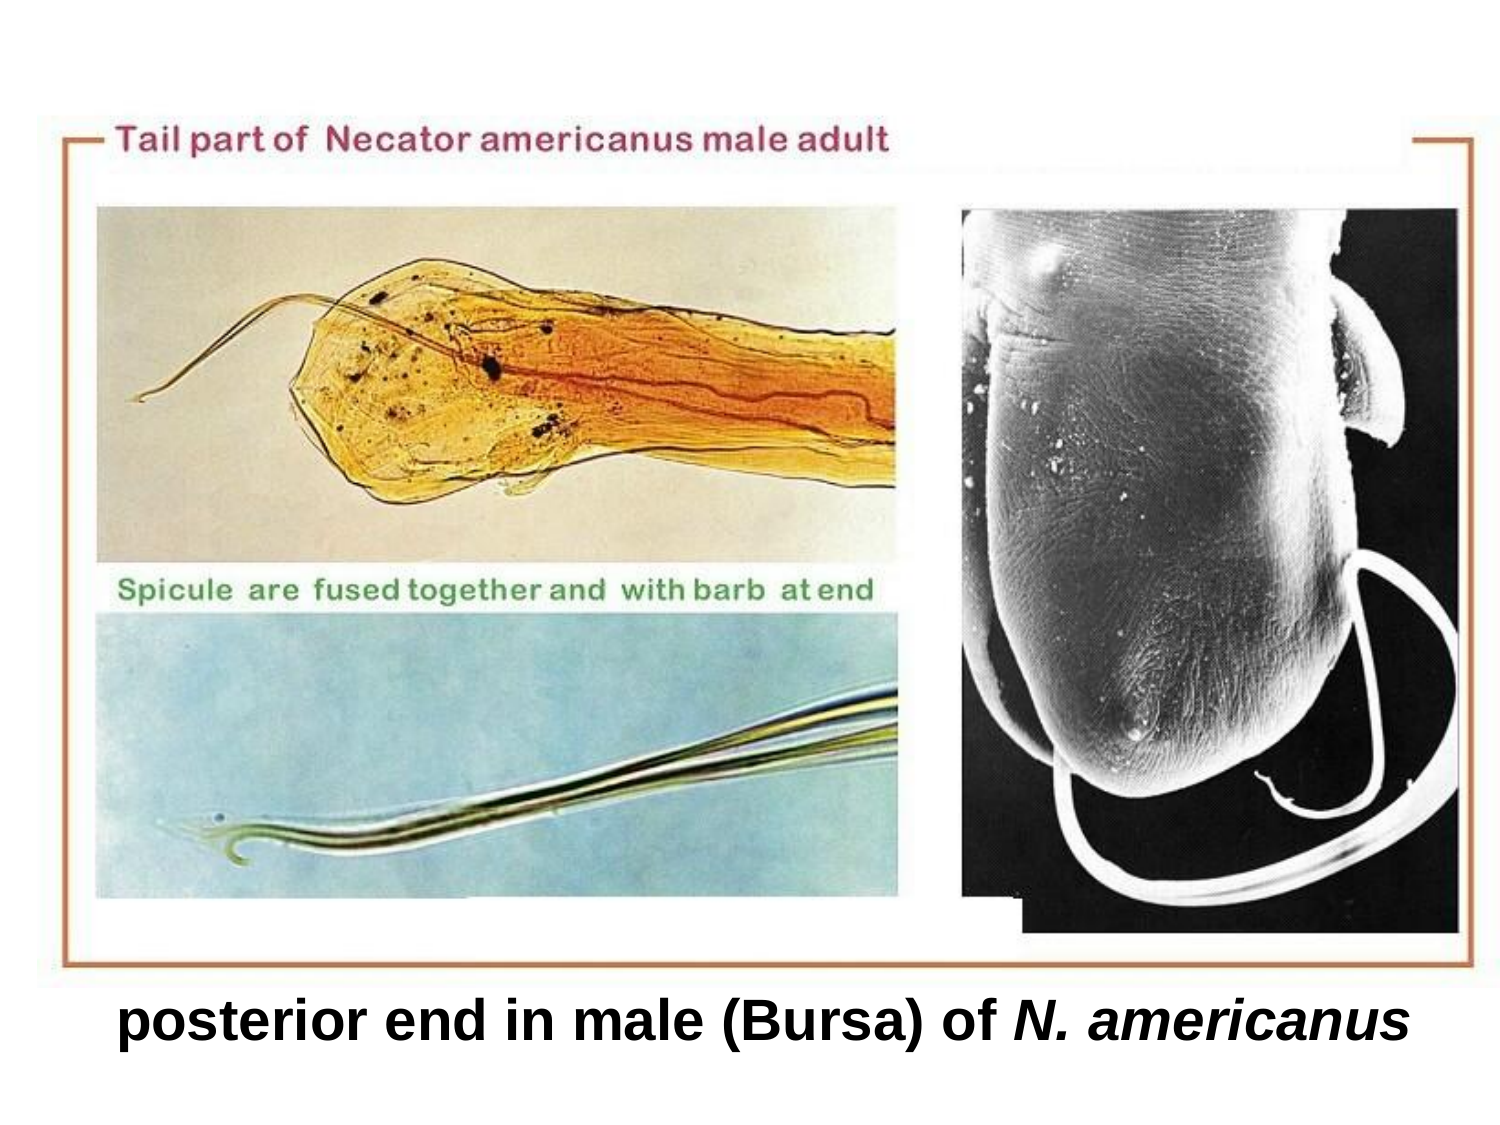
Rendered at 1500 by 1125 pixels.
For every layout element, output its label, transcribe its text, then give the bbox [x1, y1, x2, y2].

text_box posterior end in male (Bursa) of N. americanus [37, 996, 1475, 1060]
picture [37, 87, 1500, 989]
